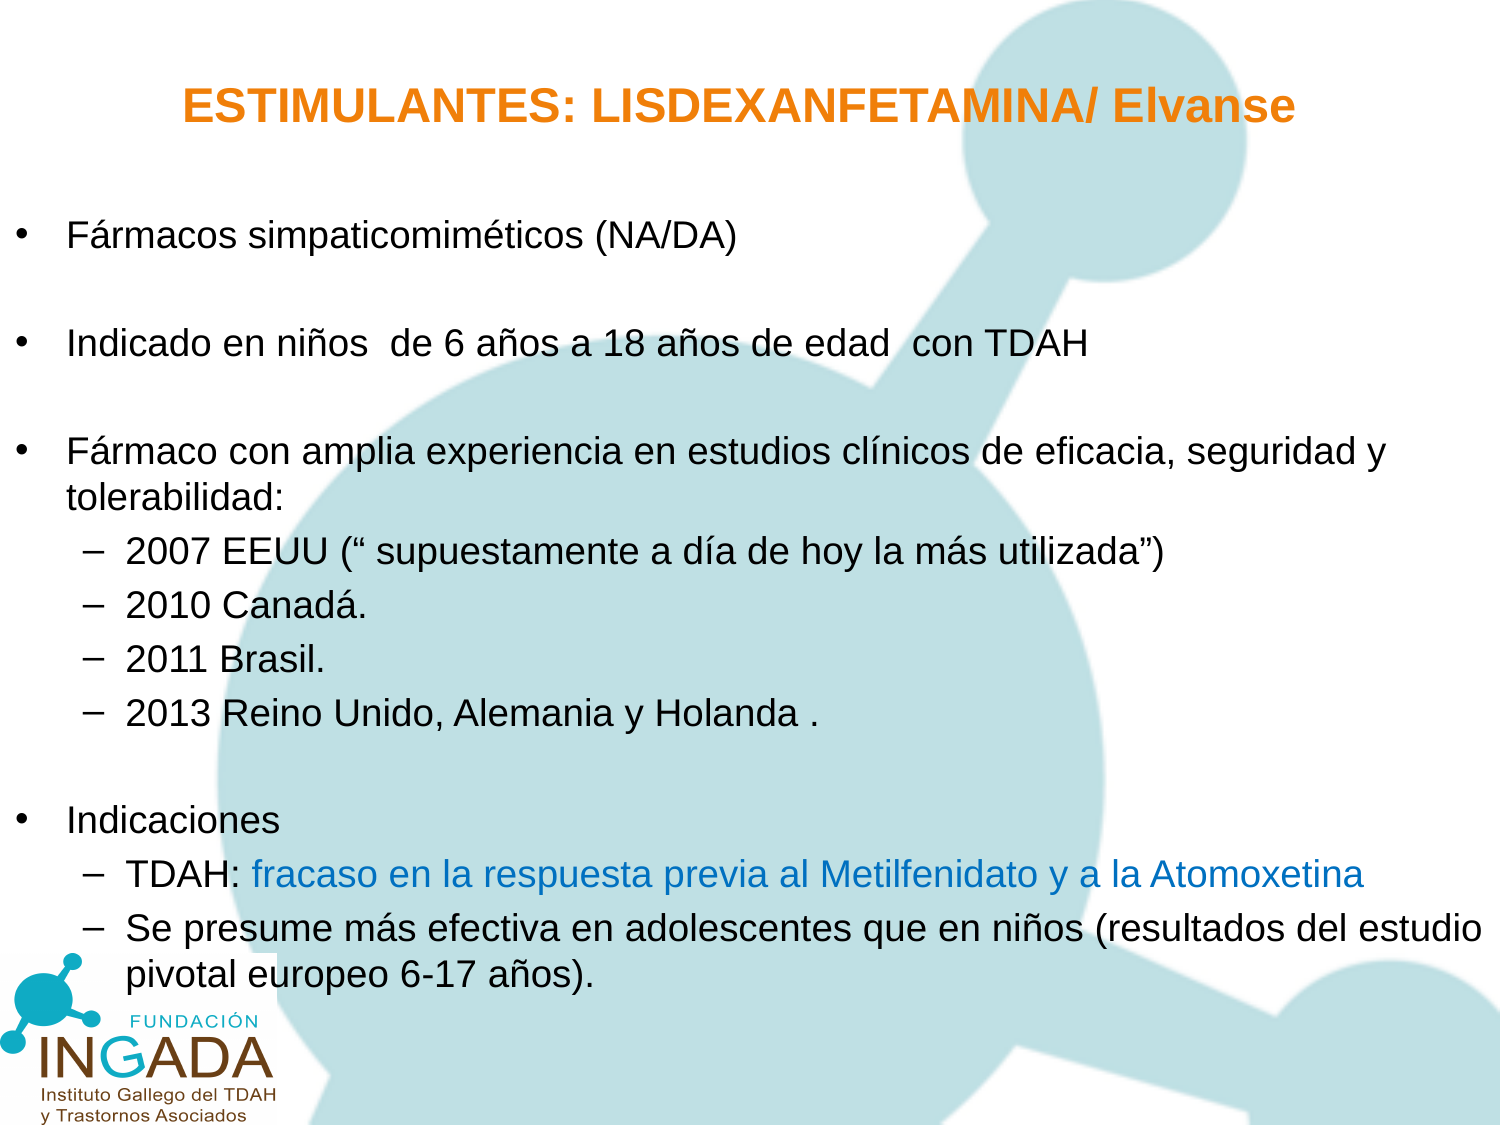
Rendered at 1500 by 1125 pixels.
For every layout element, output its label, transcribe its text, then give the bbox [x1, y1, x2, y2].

picture [0, 1012, 277, 1125]
list Fármacos simpaticomiméticos (NA/DA) Indicado en niños de 6 años a 18 años de edad con TDAH Fármaco con amplia experiencia en estudios clínicos de eficacia, seguridad y tolerabilidad: 2007 EEUU (“ supuestamente a día de hoy la más utilizada”) 2010 Canadá. 2011 Brasil. 2013 Reino Unido, Alemania y Holanda . Indicaciones TDAH: fracaso en la respuesta previa al Metilfenidato y a la Atomoxetina Se presume más efectiva en adolescentes que en niños (resultados del estudio pivotal europeo 6-17 años). [0, 149, 1500, 1012]
title ESTIMULANTES: LISDEXANFETAMINA/ Elvanse [0, 0, 1483, 149]
